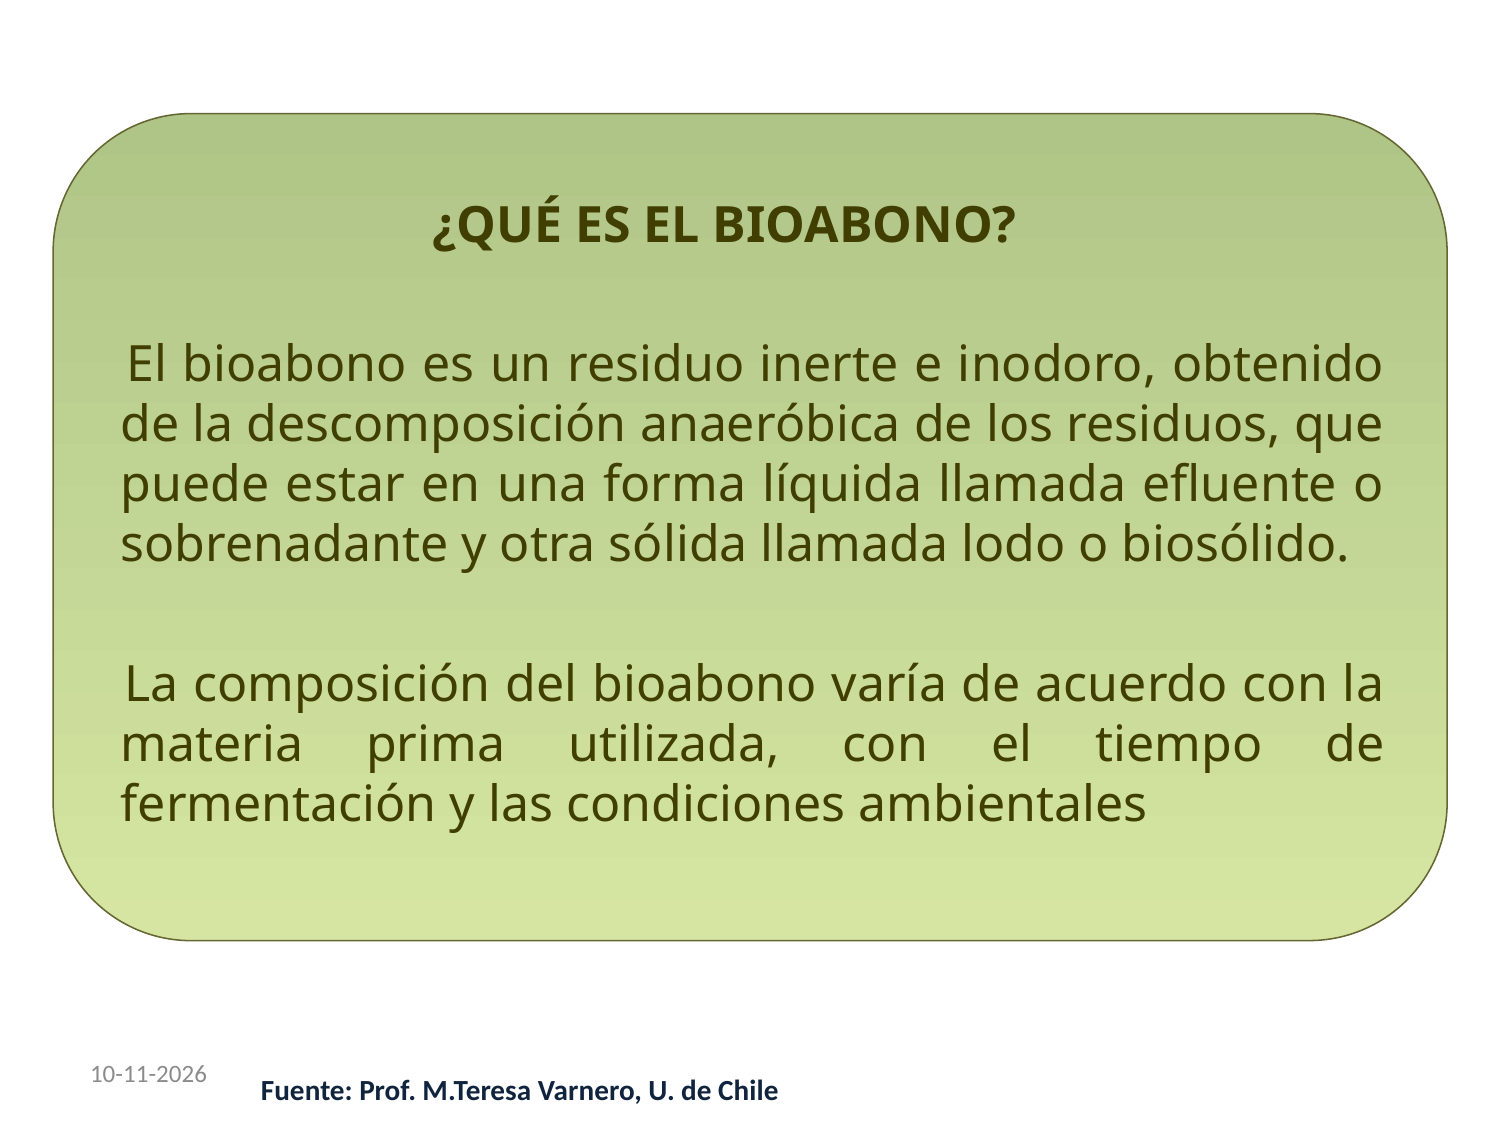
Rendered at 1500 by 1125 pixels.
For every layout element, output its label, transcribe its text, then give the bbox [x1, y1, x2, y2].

text_box Fuente: Prof. M.Teresa Varnero, U. de Chile [246, 1064, 1231, 1114]
text_box ¿QUÉ ES EL BIOABONO? El bioabono es un residuo inerte e inodoro, obtenido de la descomposición anaeróbica de los residuos, que puede estar en una forma líquida llamada efluente o sobrenadante y otra sólida llamada lodo o biosólido. La composición del bioabono varía de acuerdo con la materia prima utilizada, con el tiempo de fermentación y las condiciones ambientales [49, 184, 1400, 941]
text_box [70, 113, 1448, 907]
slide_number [75, 1042, 425, 1103]
